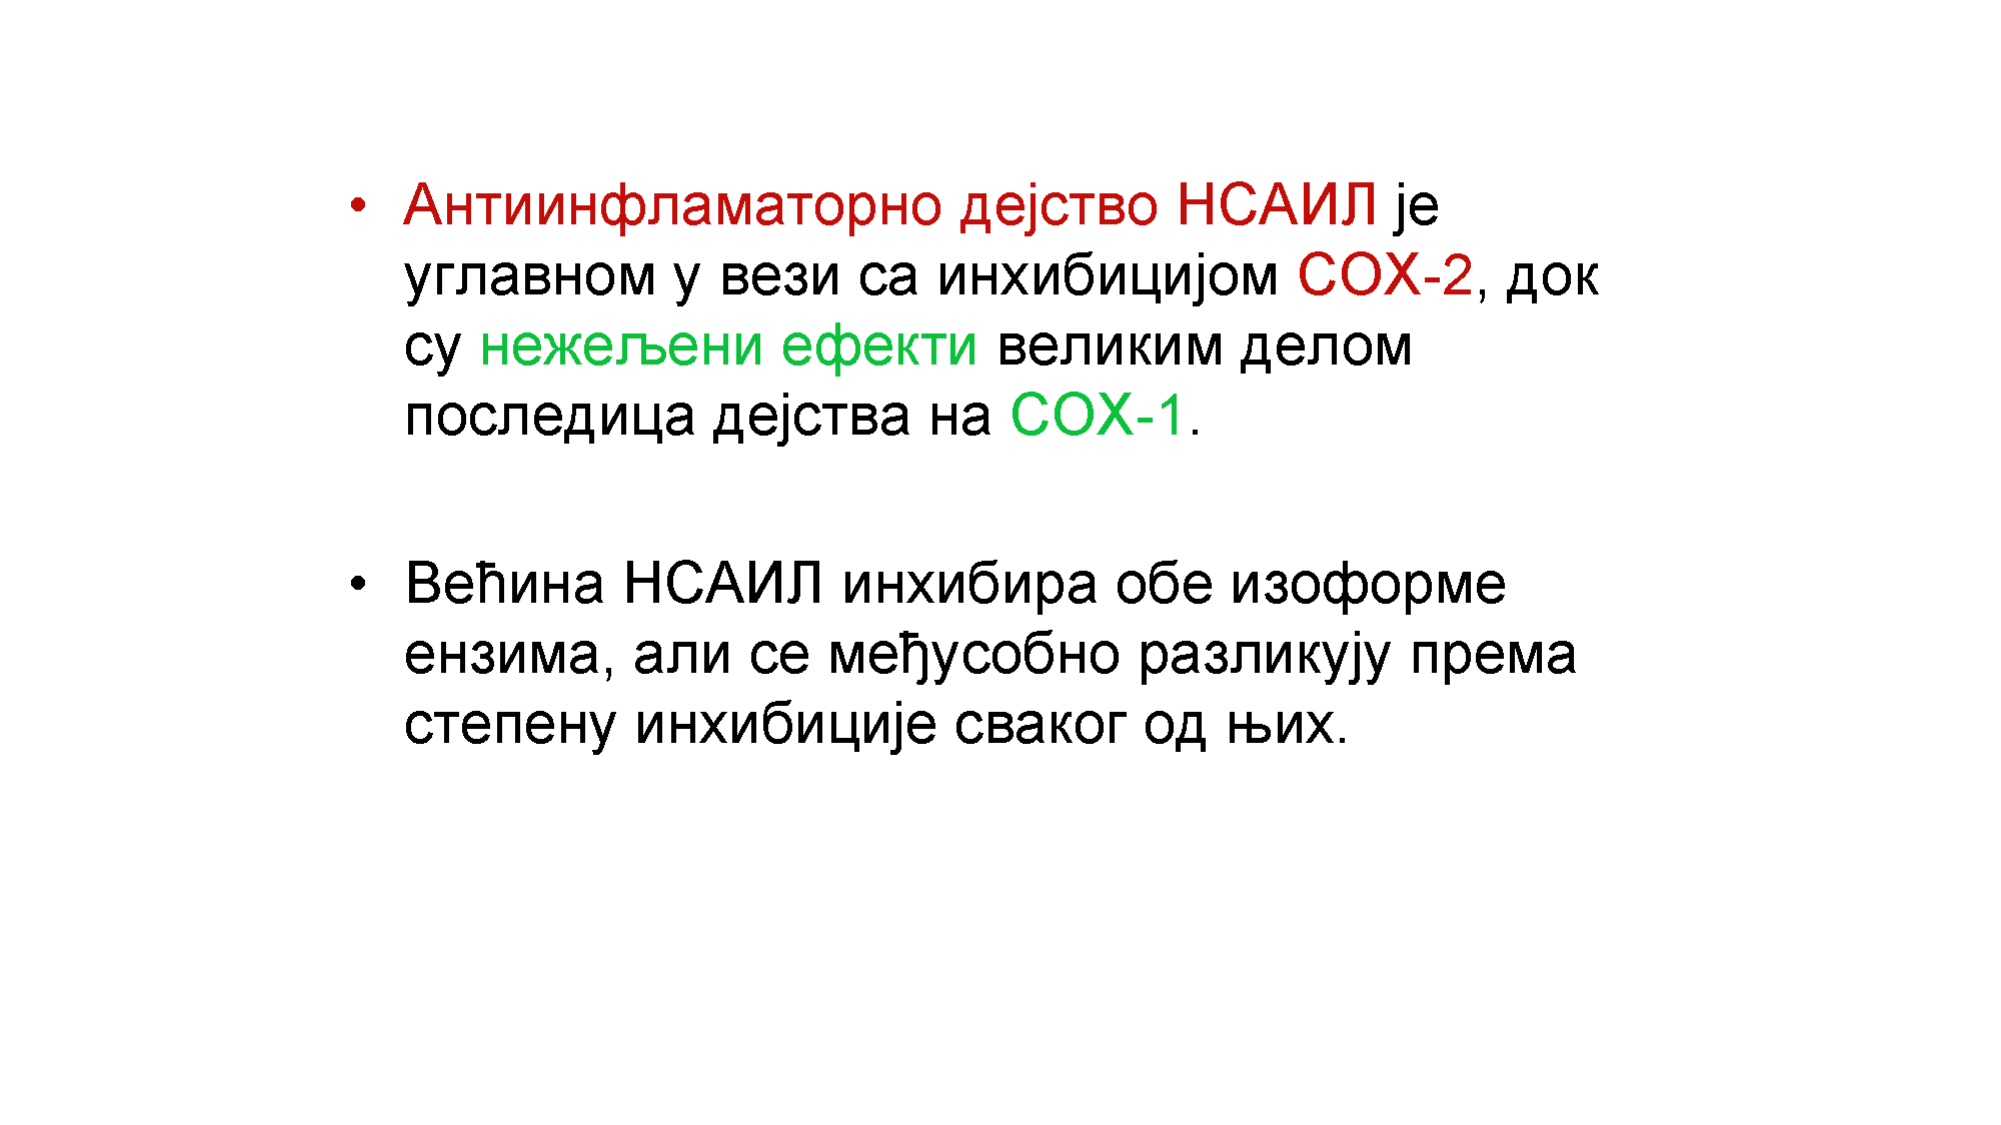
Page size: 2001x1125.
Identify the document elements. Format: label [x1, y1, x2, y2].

picture [258, 130, 1759, 787]
